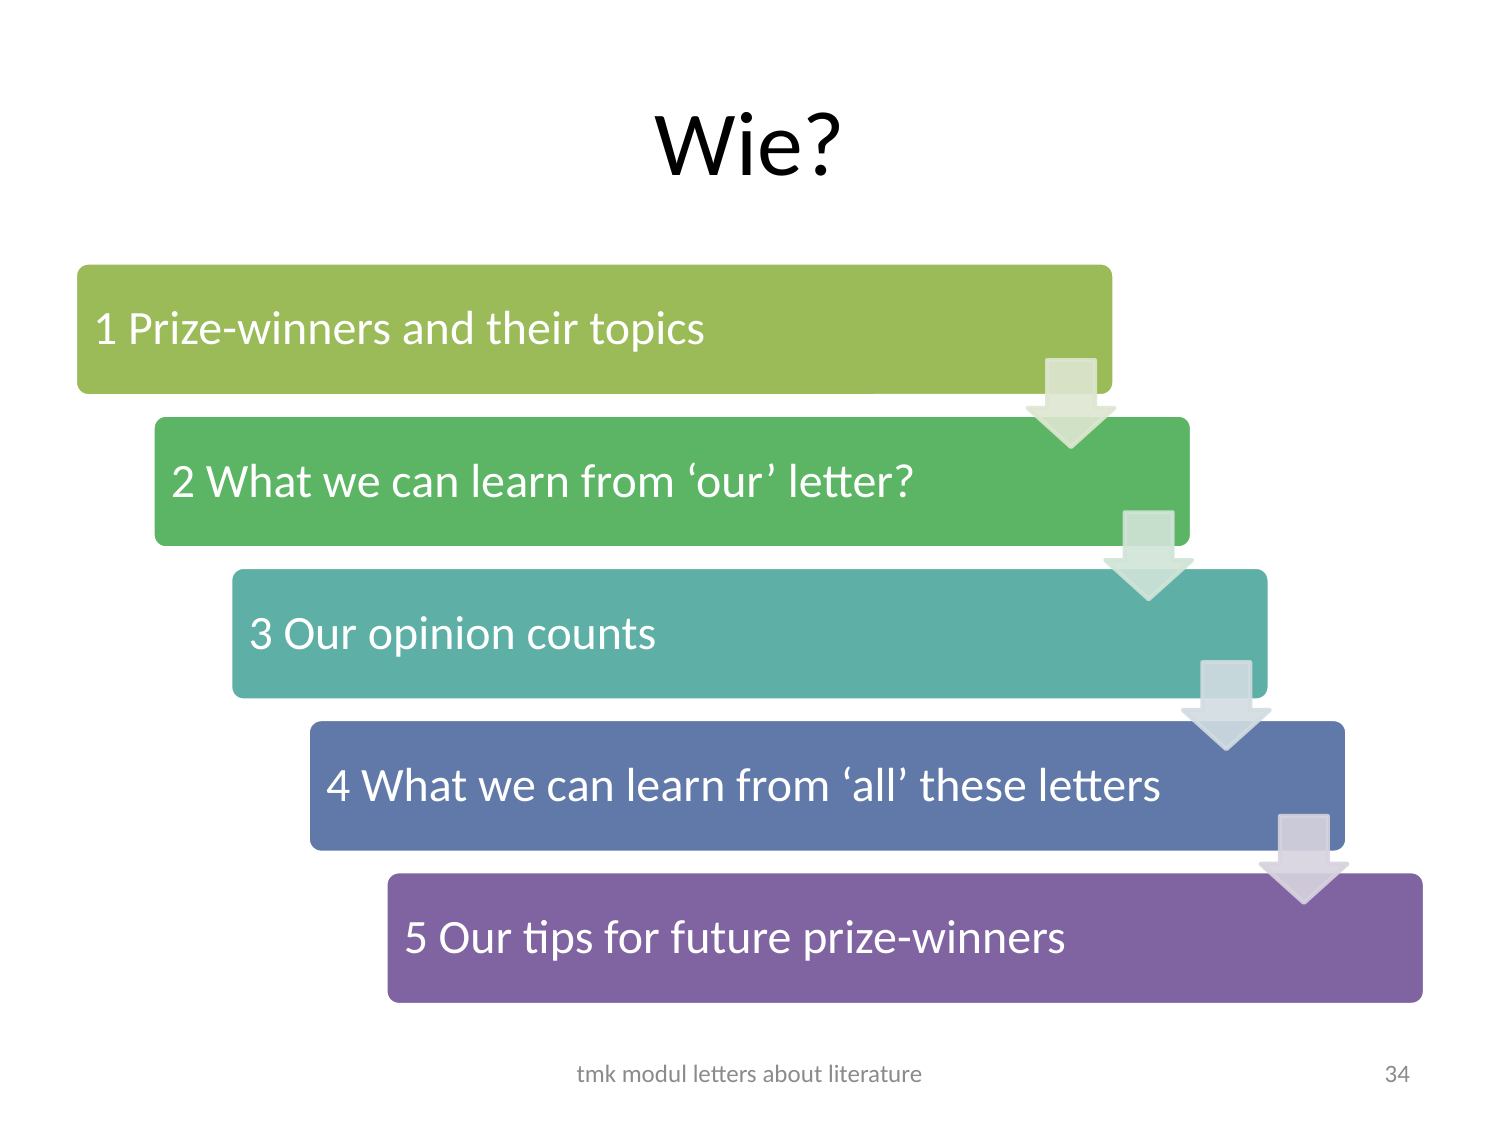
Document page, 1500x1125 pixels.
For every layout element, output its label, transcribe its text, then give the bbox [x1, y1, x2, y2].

slide_number 34 [1074, 1042, 1425, 1103]
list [74, 262, 1426, 1006]
title Wie? [75, 45, 1425, 233]
footer tmk modul letters about literature [512, 1042, 988, 1103]
